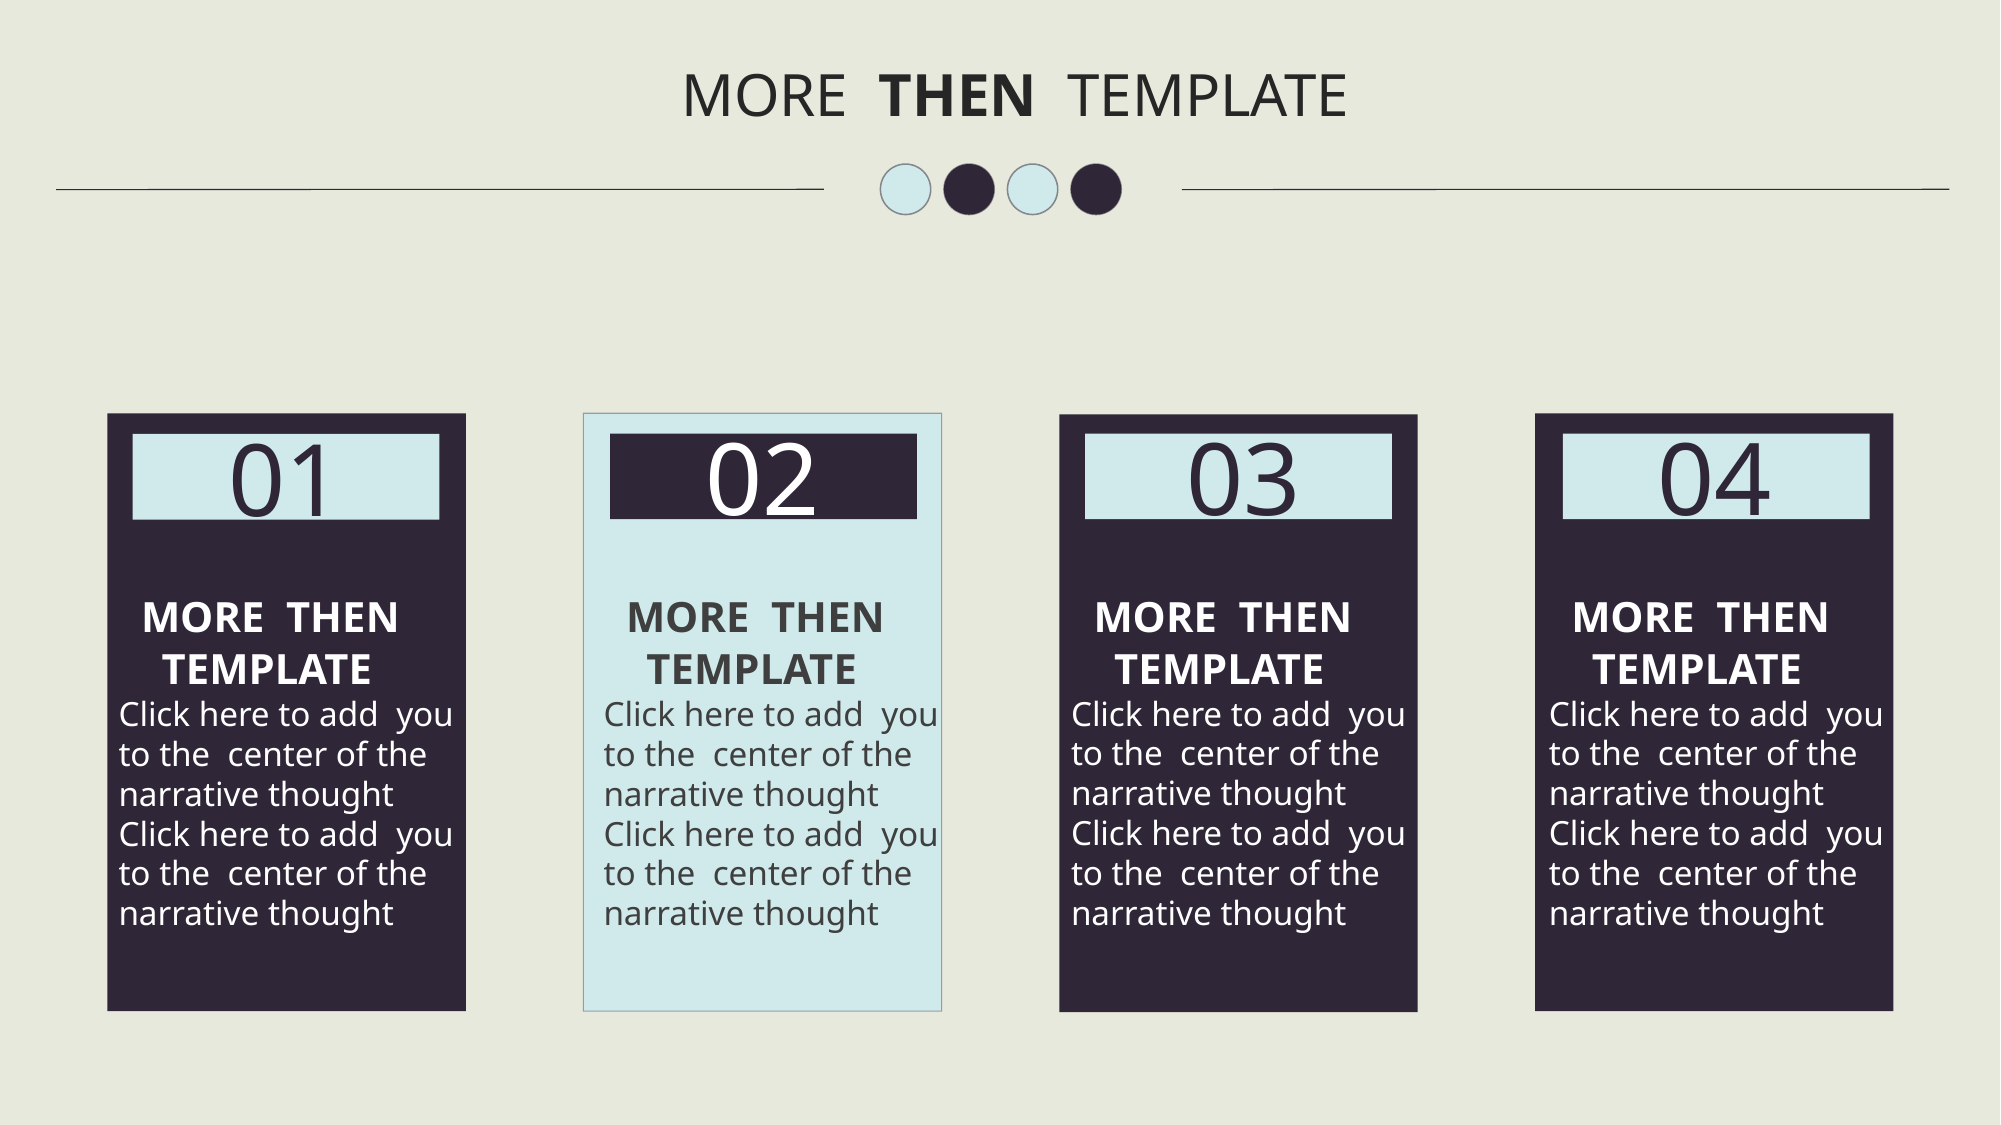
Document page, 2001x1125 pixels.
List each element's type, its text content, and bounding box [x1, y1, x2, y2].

text_box 03 [1171, 407, 1316, 543]
text_box [1535, 413, 1894, 575]
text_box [880, 163, 1122, 215]
text_box [1562, 433, 1642, 520]
text_box MORE THEN TEMPLATE Click here to add you to the center of the narrative thought Click here to add you to the center of the narrative thought [103, 575, 478, 1020]
text_box [1787, 433, 1870, 520]
text_box [132, 433, 213, 520]
text_box [835, 433, 917, 520]
text_box [1085, 433, 1171, 520]
text_box MORE THEN TEMPLATE Click here to add you to the center of the narrative thought Click here to add you to the center of the narrative thought [1056, 575, 1431, 1020]
text_box 02 [690, 408, 835, 543]
text_box [610, 433, 690, 520]
text_box 04 [1642, 407, 1787, 543]
text_box [358, 433, 440, 520]
text_box [583, 413, 942, 1012]
text_box [107, 413, 466, 575]
text_box 01 [213, 408, 358, 544]
text_box [1316, 433, 1392, 520]
text_box MORE THEN TEMPLATE [636, 42, 1365, 138]
text_box MORE THEN TEMPLATE Click here to add you to the center of the narrative thought Click here to add you to the center of the narrative thought [1534, 575, 1909, 1020]
text_box [1059, 414, 1418, 575]
text_box MORE THEN TEMPLATE Click here to add you to the center of the narrative thought Click here to add you to the center of the narrative thought [588, 575, 963, 1020]
